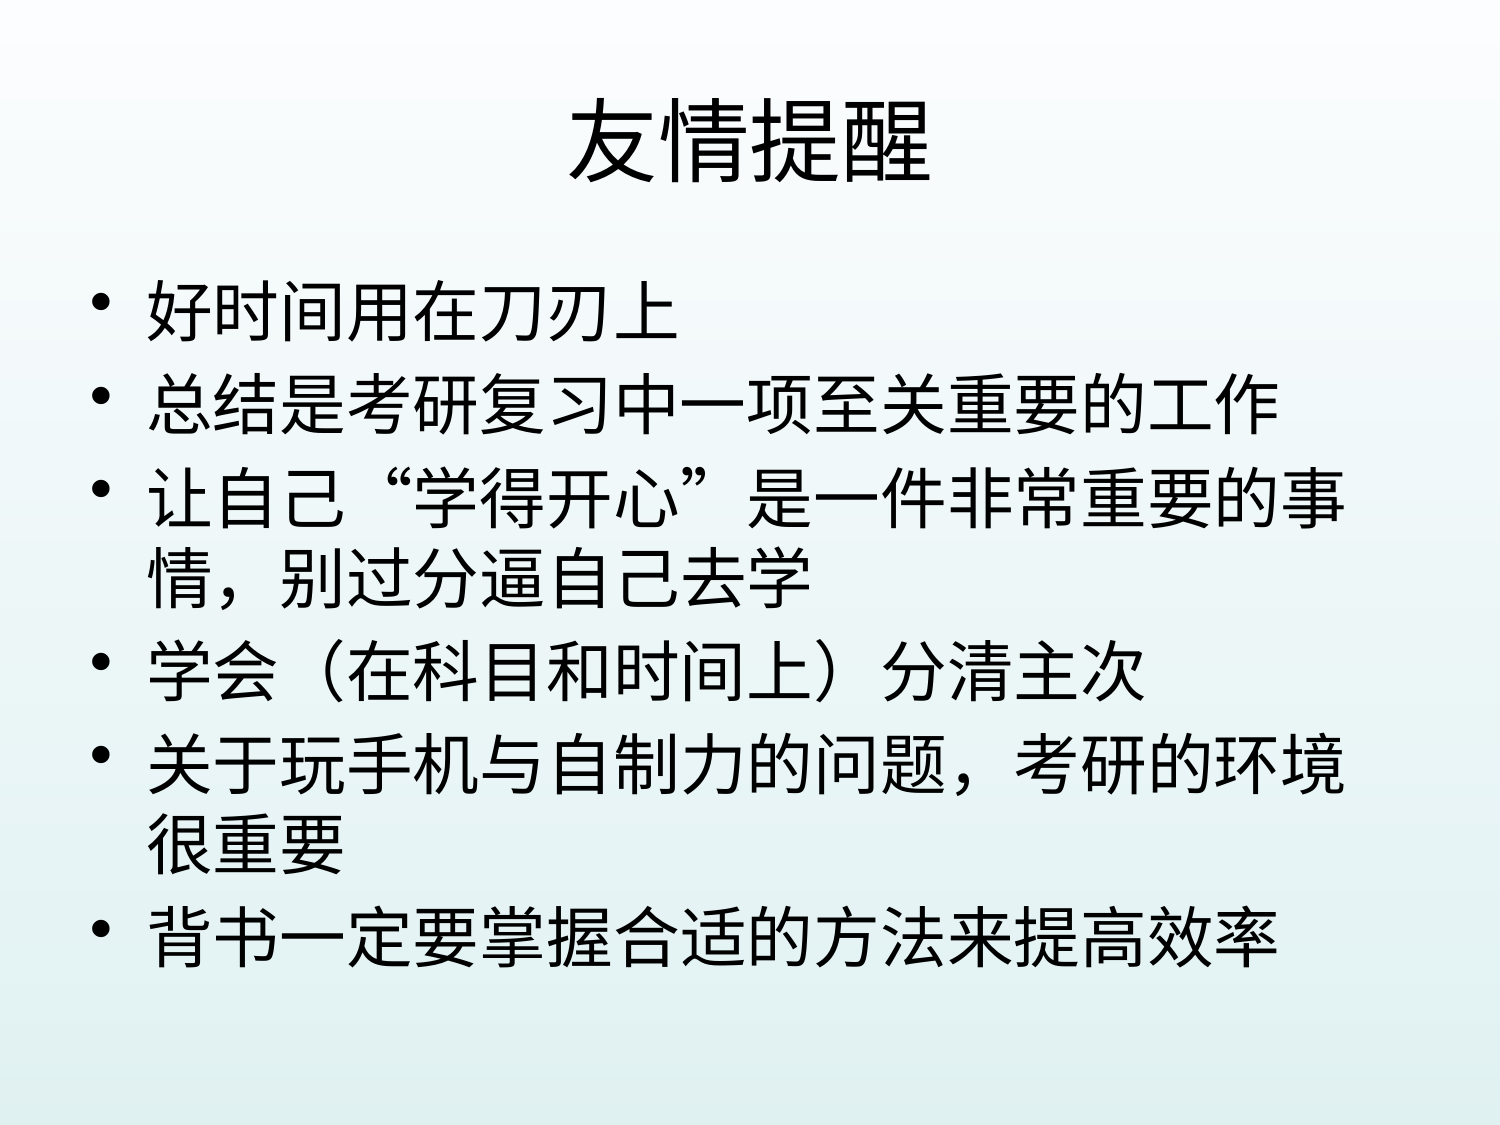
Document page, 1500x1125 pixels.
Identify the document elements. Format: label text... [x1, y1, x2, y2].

title 友情提醒 [74, 44, 1426, 233]
list 好时间用在刀刃上 总结是考研复习中一项至关重要的工作 让自己“学得开心”是一件非常重要的事情，别过分逼自己去学 学会（在科目和时间上）分清主次 关于玩手机与自制力的问题，考研的环境很重要 背书一定要掌握合适的方法来提高效率 [74, 262, 1426, 1006]
